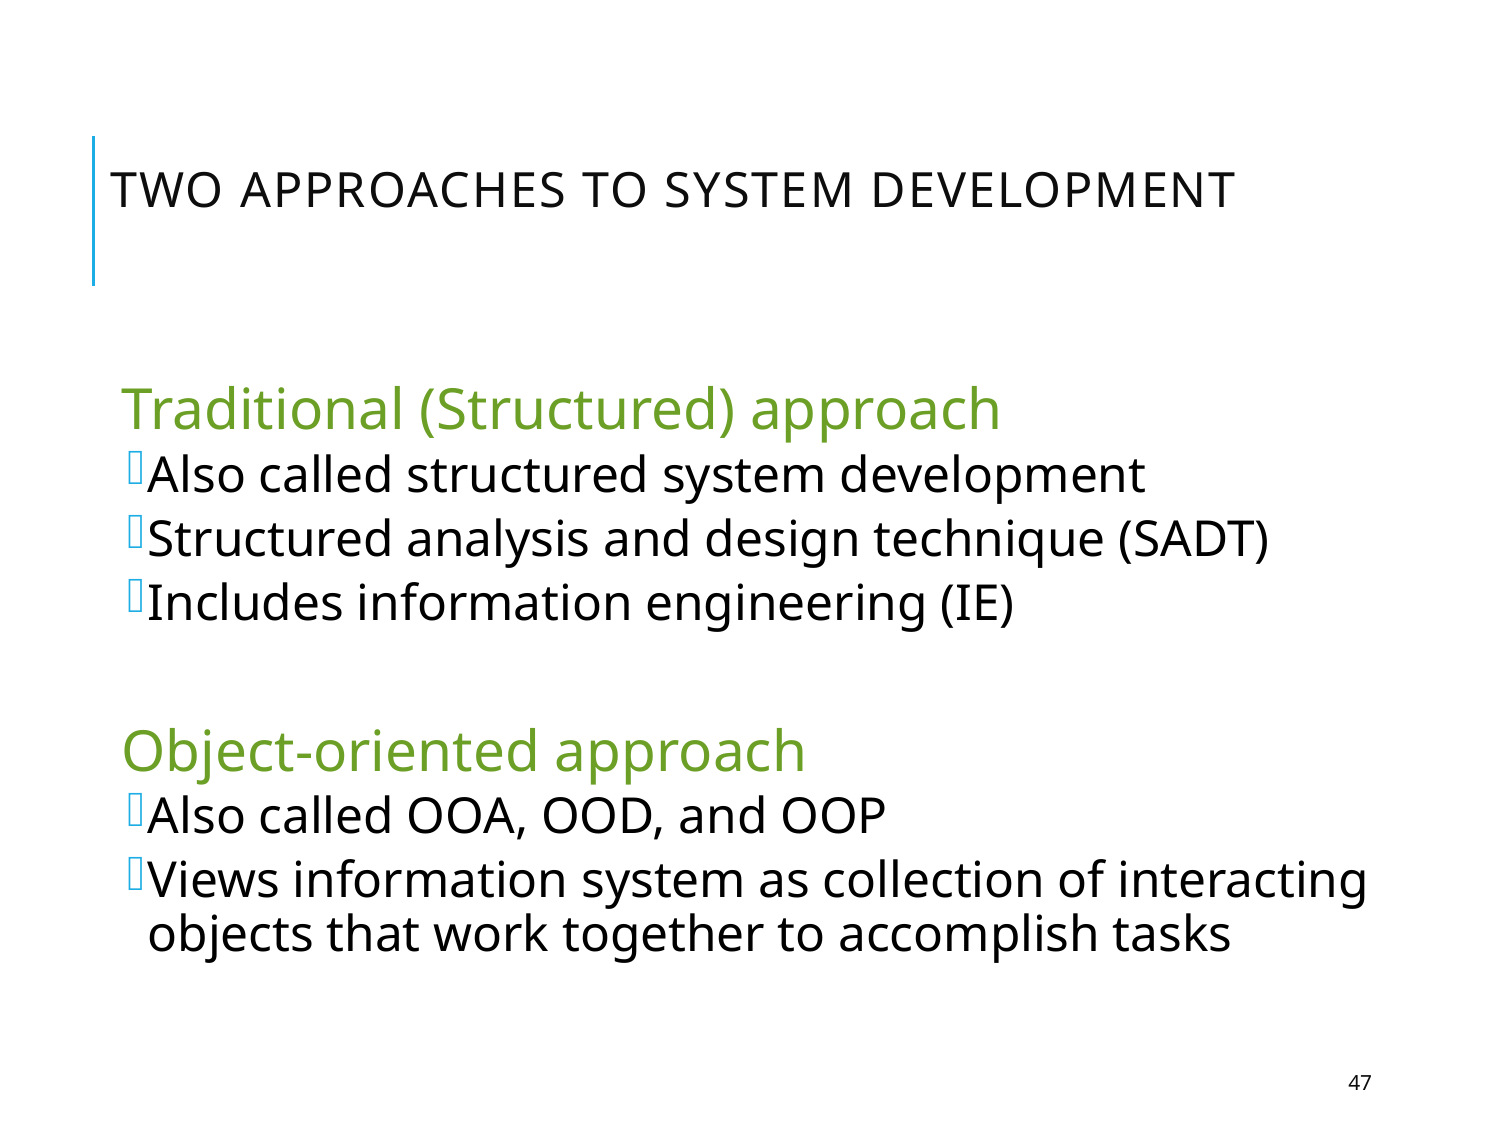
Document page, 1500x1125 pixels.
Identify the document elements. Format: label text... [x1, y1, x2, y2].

list Traditional (Structured) approach Also called structured system development Structured analysis and design technique (SADT) Includes information engineering (IE) Object-oriented approach Also called OOA, OOD, and OOP Views information system as collection of interacting objects that work together to accomplish tasks [100, 373, 1416, 980]
slide_number 47 [1333, 1061, 1454, 1107]
title Two Approaches to System Development [95, 149, 1372, 239]
